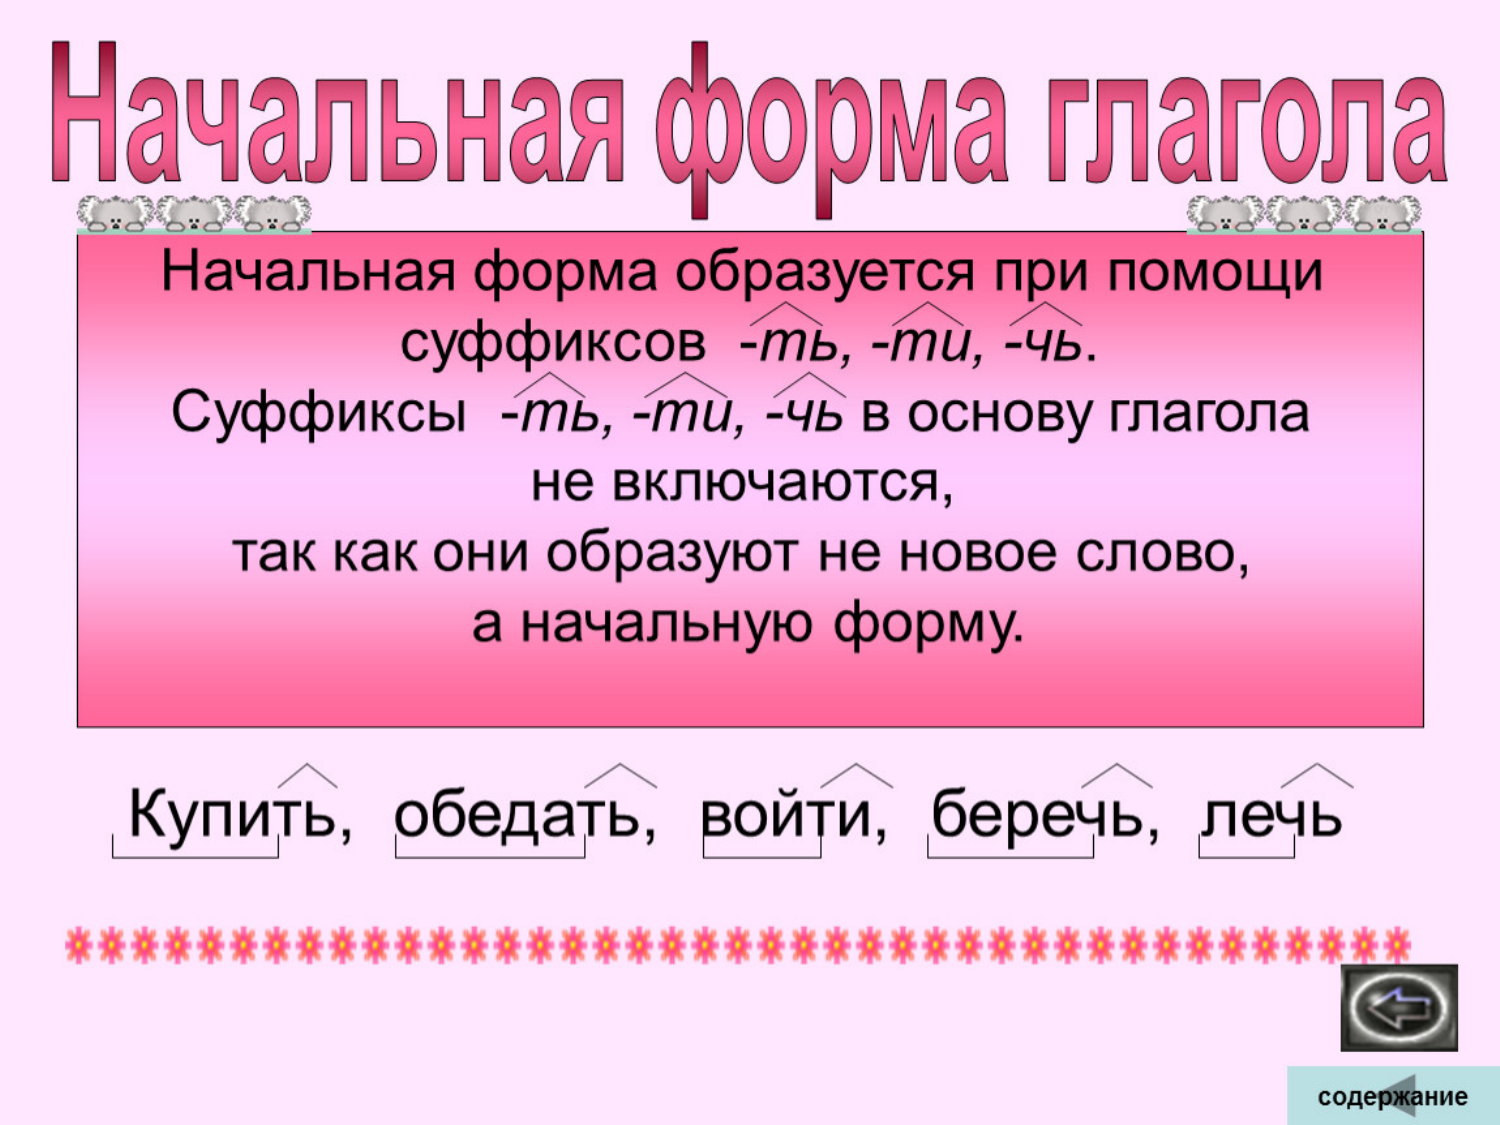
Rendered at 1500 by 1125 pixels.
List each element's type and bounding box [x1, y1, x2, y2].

list [0, 0, 1500, 1125]
